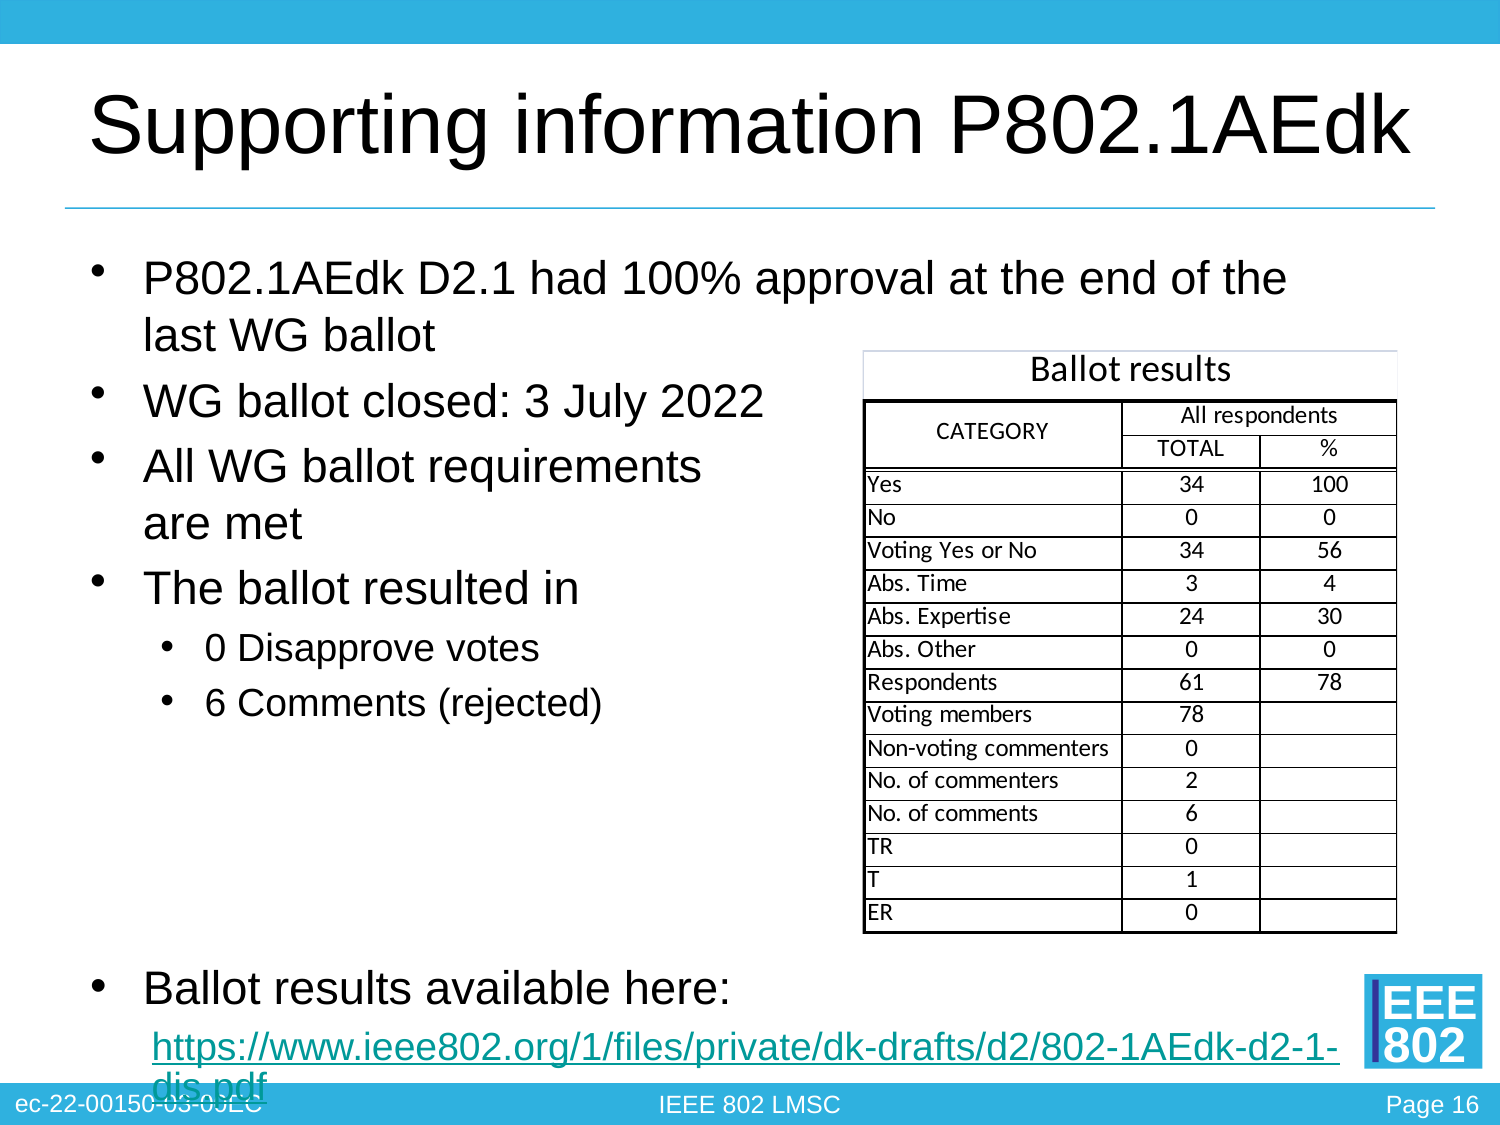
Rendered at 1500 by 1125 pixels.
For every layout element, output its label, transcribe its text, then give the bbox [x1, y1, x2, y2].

title Supporting information P802.1AEdk [50, 45, 1450, 196]
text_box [862, 349, 1399, 935]
list P802.1AEdk D2.1 had 100% approval at the end of the last WG ballot WG ballot closed: 3 July 2022 All WG ballot requirements are met The ballot resulted in 0 Disapprove votes 6 Comments (rejected) Ballot results available here: https://www.ieee802.org/1/files/private/dk-drafts/d2/802-1AEdk-d2-1-dis.pdf [75, 240, 1363, 1080]
